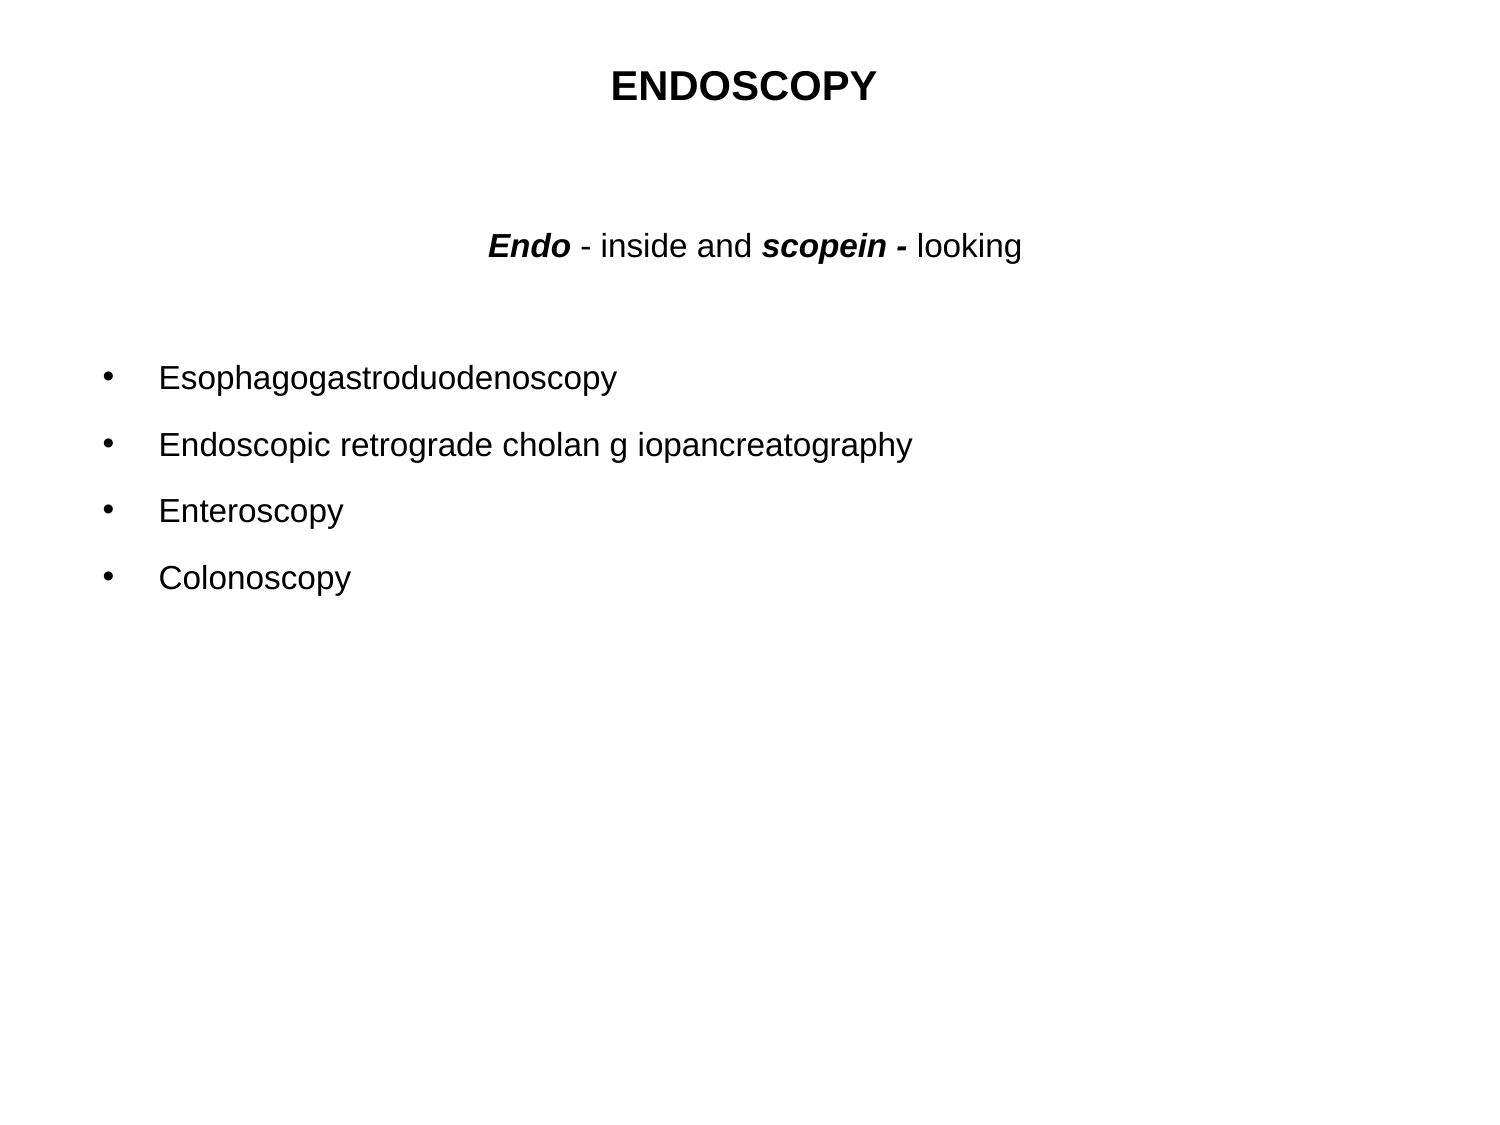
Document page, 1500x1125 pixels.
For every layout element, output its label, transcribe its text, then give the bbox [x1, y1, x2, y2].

title ENDOSCOPY [99, 24, 1388, 143]
subtitle Endo - inside and scopein - looking Esophagogastroduodenoscopy Endoscopic retrograde cholan g iopancreatography Enteroscopy Colonoscopy [87, 196, 1424, 1083]
